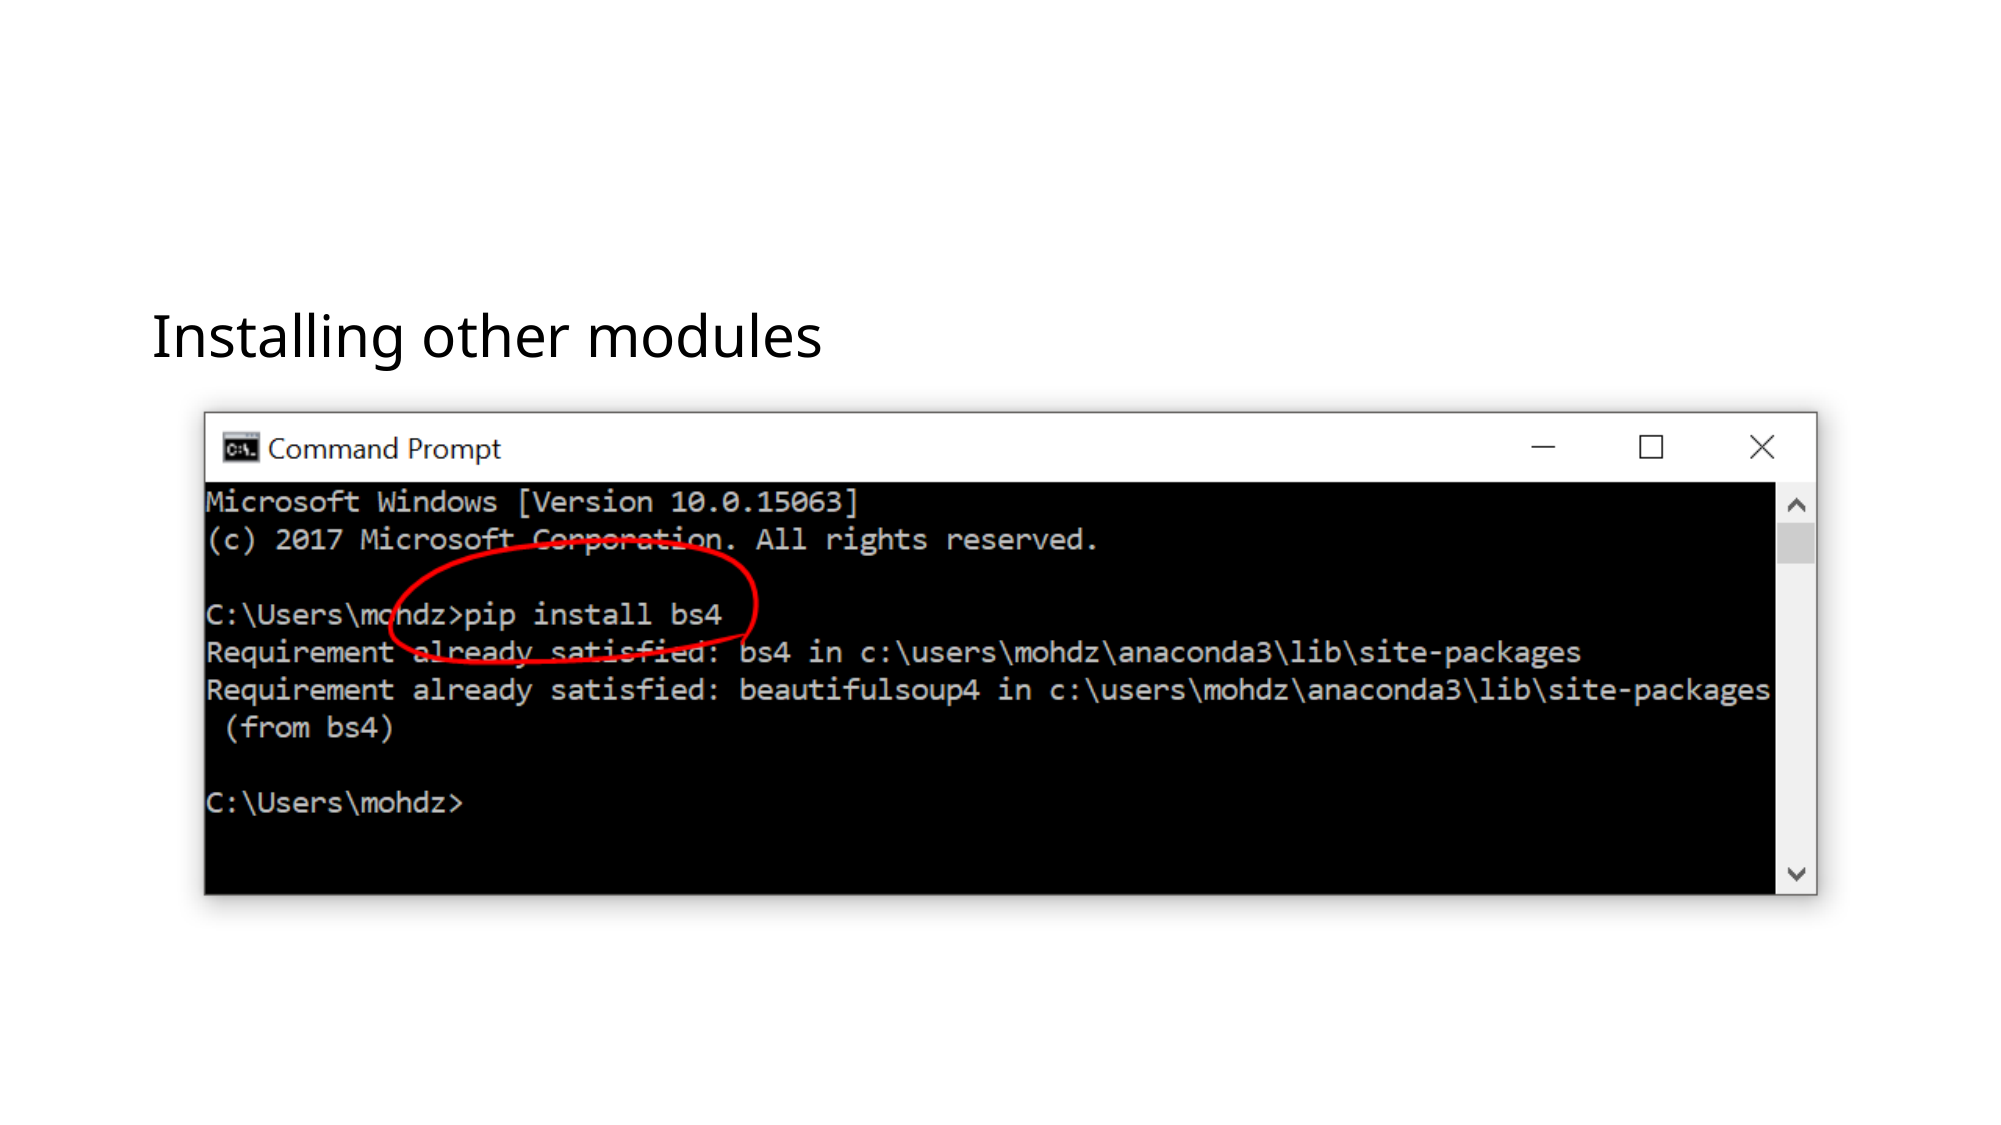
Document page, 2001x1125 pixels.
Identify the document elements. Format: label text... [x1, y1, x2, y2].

list Installing other modules [137, 299, 1863, 1014]
picture [176, 379, 1854, 946]
